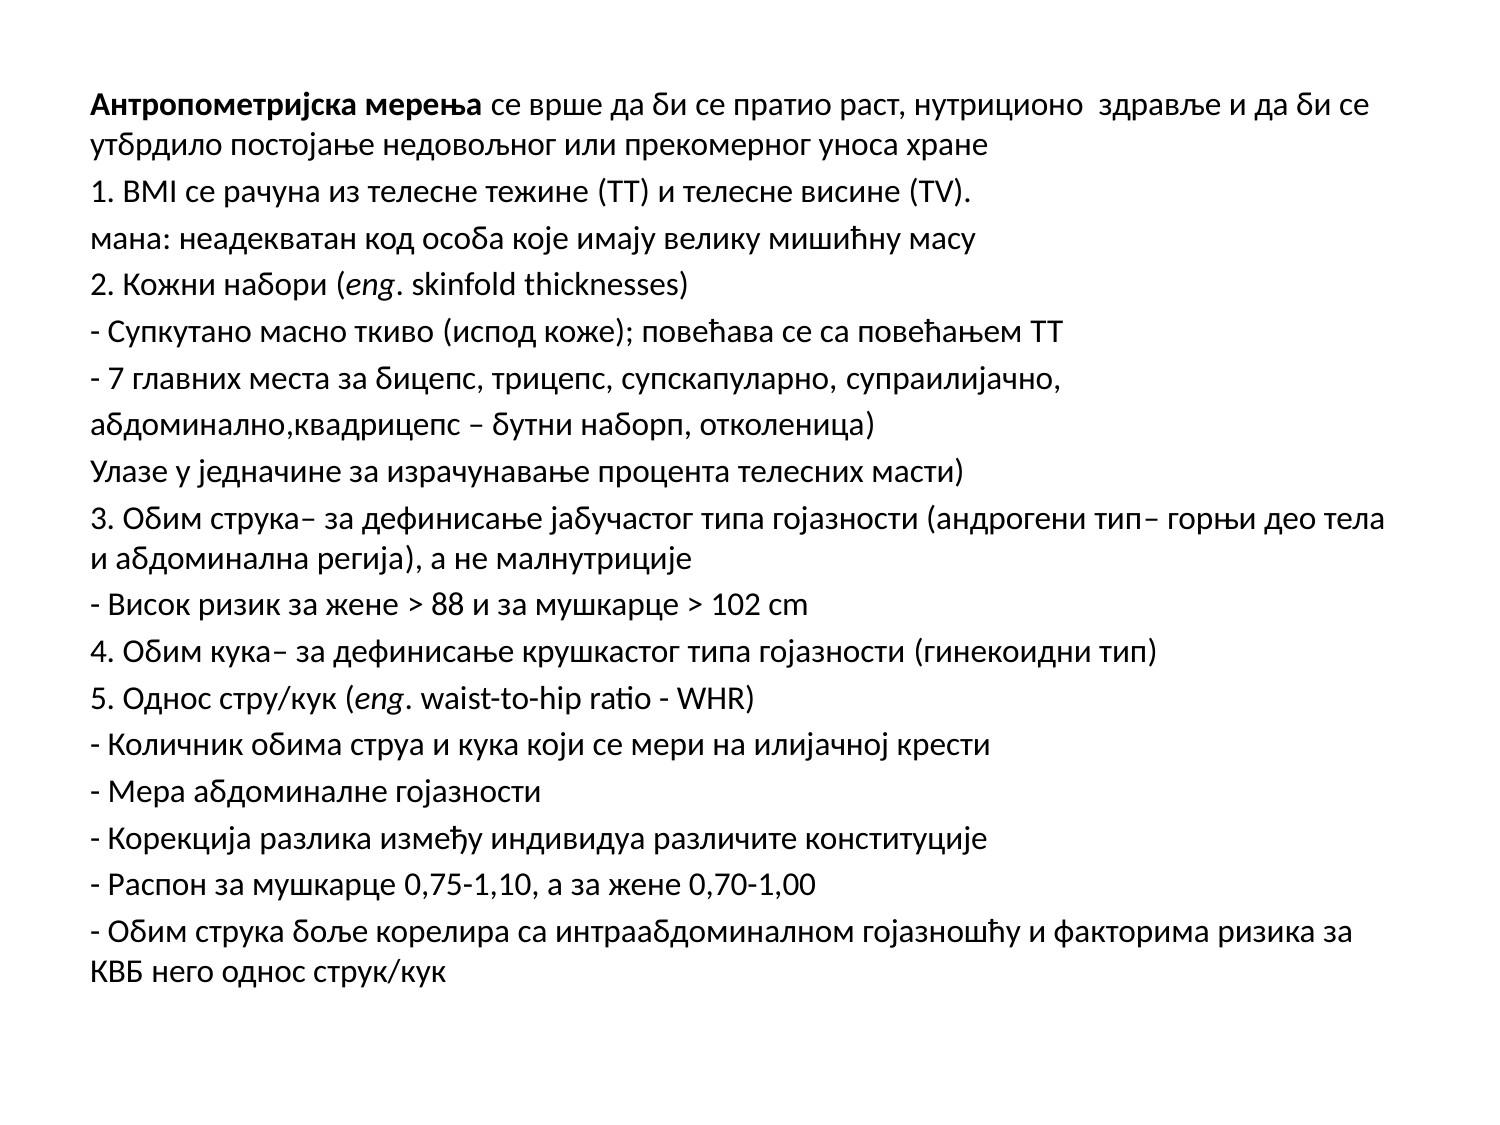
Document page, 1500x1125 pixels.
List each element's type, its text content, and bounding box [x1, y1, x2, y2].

list Антропометријска мерења се врше да би се пратио раст, нутриционо здравље и да би се утбрдило постојање недовољног или прекомерног уноса хране 1. ВМI се рачуна из телесне тежине (TT) и телесне висине (TV). мана: неадекватан код особа које имају велику мишићну масу 2. Кожни набори (eng. skinfold thicknesses) - Супкутано масно ткиво (испод коже); повећава се са повећањем TT - 7 главних места за бицепс, трицепс, супскапуларно, супраилијачно, абдоминално,квадрицепс – бутни наборп, отколеница) Улазе у једначине за израчунавање процента телесних масти) 3. Обим струка– за дефинисање јабучастог типа гојазности (андрогени тип– горњи део тела и абдоминална регија), a не малнутриције - Висок ризик за жене > 88 и за мушкарце > 102 cm 4. Обим кука– за дефинисање крушкастог типа гојазности (гинекоидни тип) 5. Однос стру/кук (eng. waist-to-hip ratio - WHR) - Количник обима струа и кука који се мери на илијачној крести - Мера абдоминалне гојазности - Корекција разлика између индивидуа различите конституције - Распон за мушкарце 0,75-1,10, a за жене 0,70-1,00 - Обим струка боље корелира са интраабдоминалном гојазношћу и факторима ризика за КВБ него однос струк/кук [75, 75, 1425, 1005]
